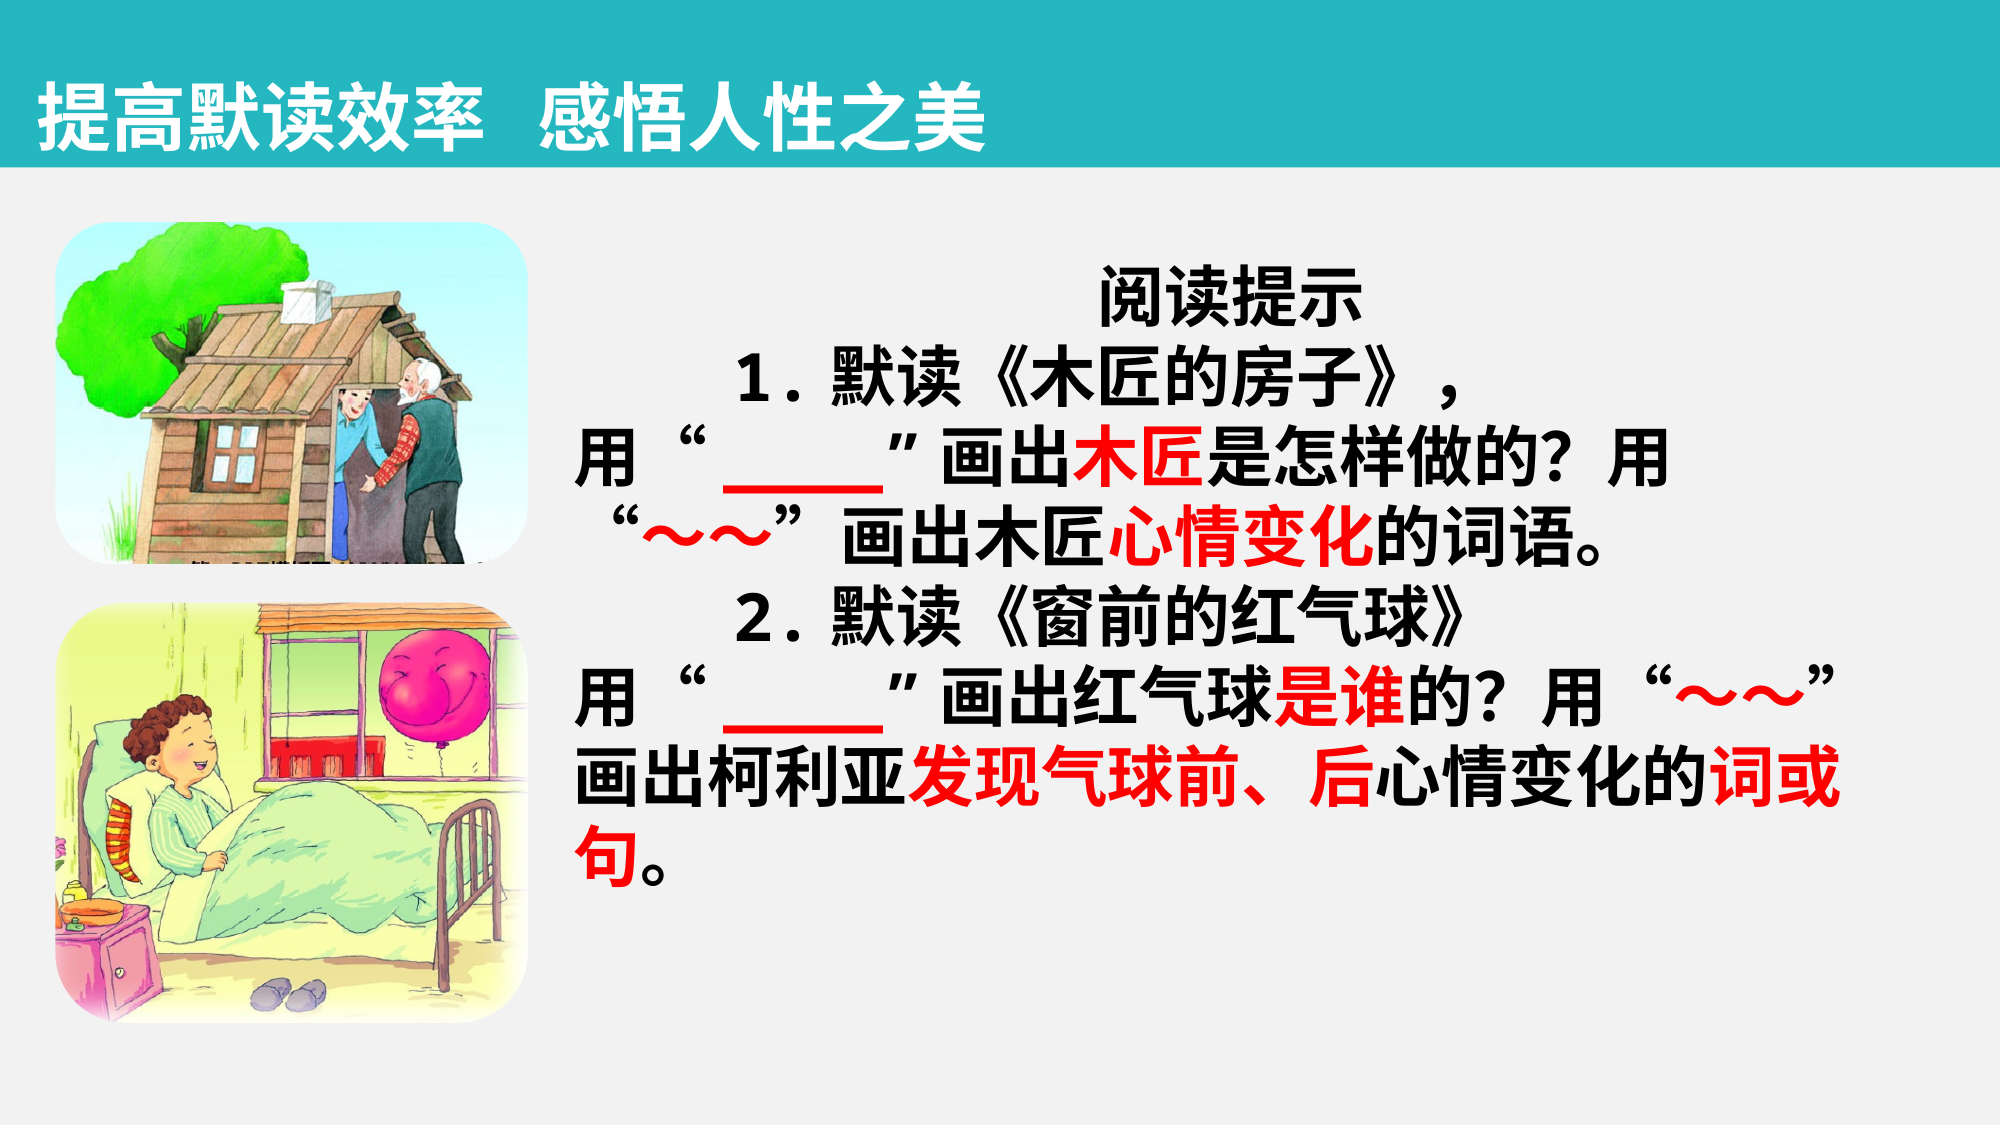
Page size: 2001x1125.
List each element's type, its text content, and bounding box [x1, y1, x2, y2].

picture [55, 222, 528, 564]
text_box 阅读提示 1.默读《木匠的房子》，用“____”画出木匠是怎样做的？用“～～”画出木匠心情变化的词语。 2.默读《窗前的红气球》用“____”画出红气球是谁的？用“～～”画出柯利亚发现气球前、后心情变化的词或句。 [559, 247, 1904, 903]
text_box [0, 0, 2000, 168]
picture [55, 602, 528, 1023]
text_box 提高默读效率 感悟人性之美 [22, 63, 1003, 168]
